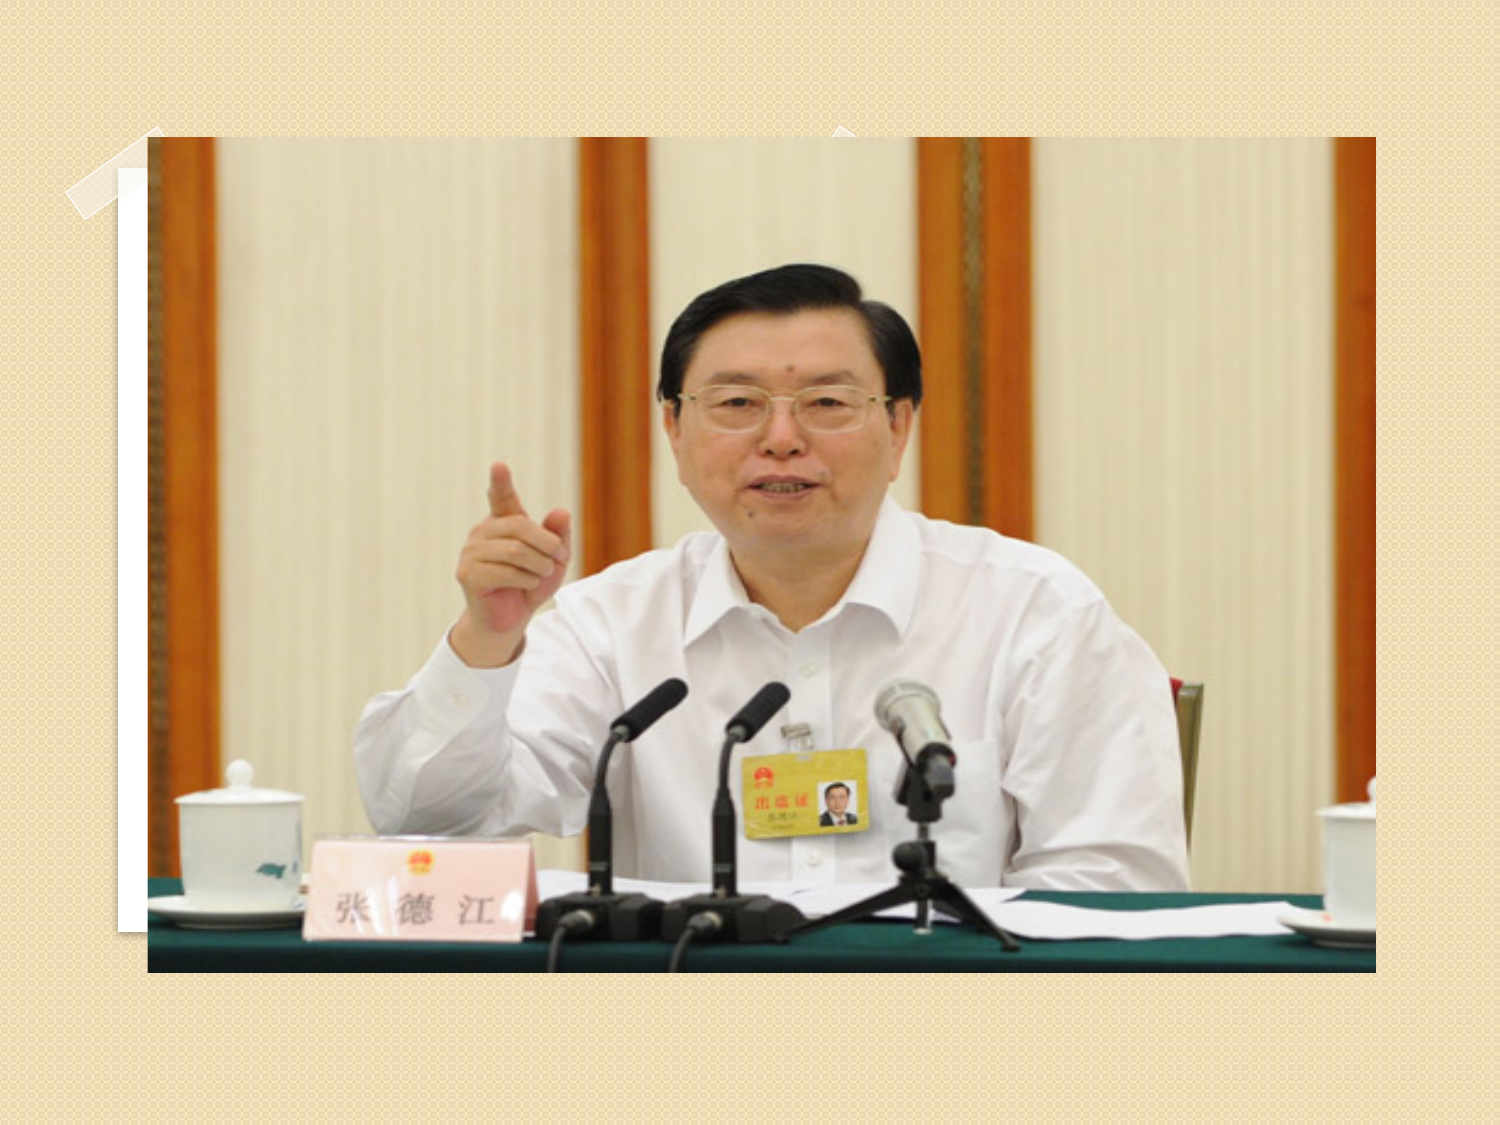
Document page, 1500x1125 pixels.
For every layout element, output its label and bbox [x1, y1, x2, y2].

picture [147, 136, 1377, 973]
